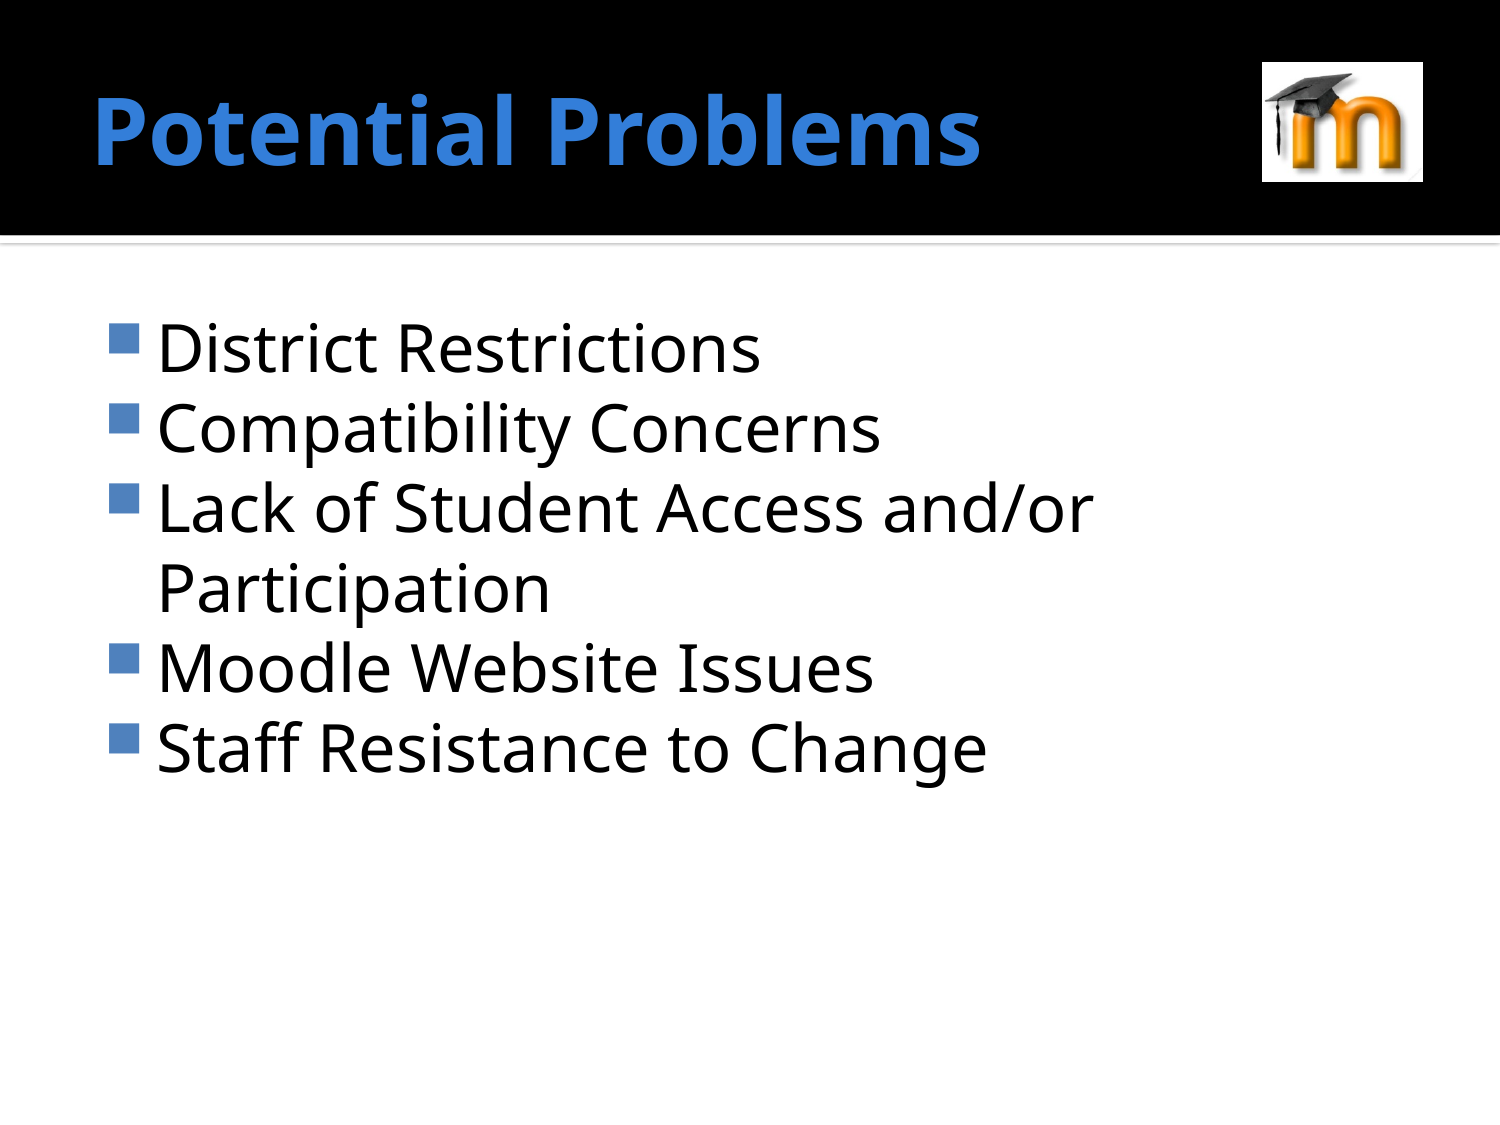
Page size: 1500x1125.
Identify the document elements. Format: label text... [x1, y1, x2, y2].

list District Restrictions Compatibility Concerns Lack of Student Access and/or Participation Moodle Website Issues Staff Resistance to Change [75, 291, 1425, 775]
picture [1262, 62, 1423, 182]
title Potential Problems [75, 25, 1425, 231]
